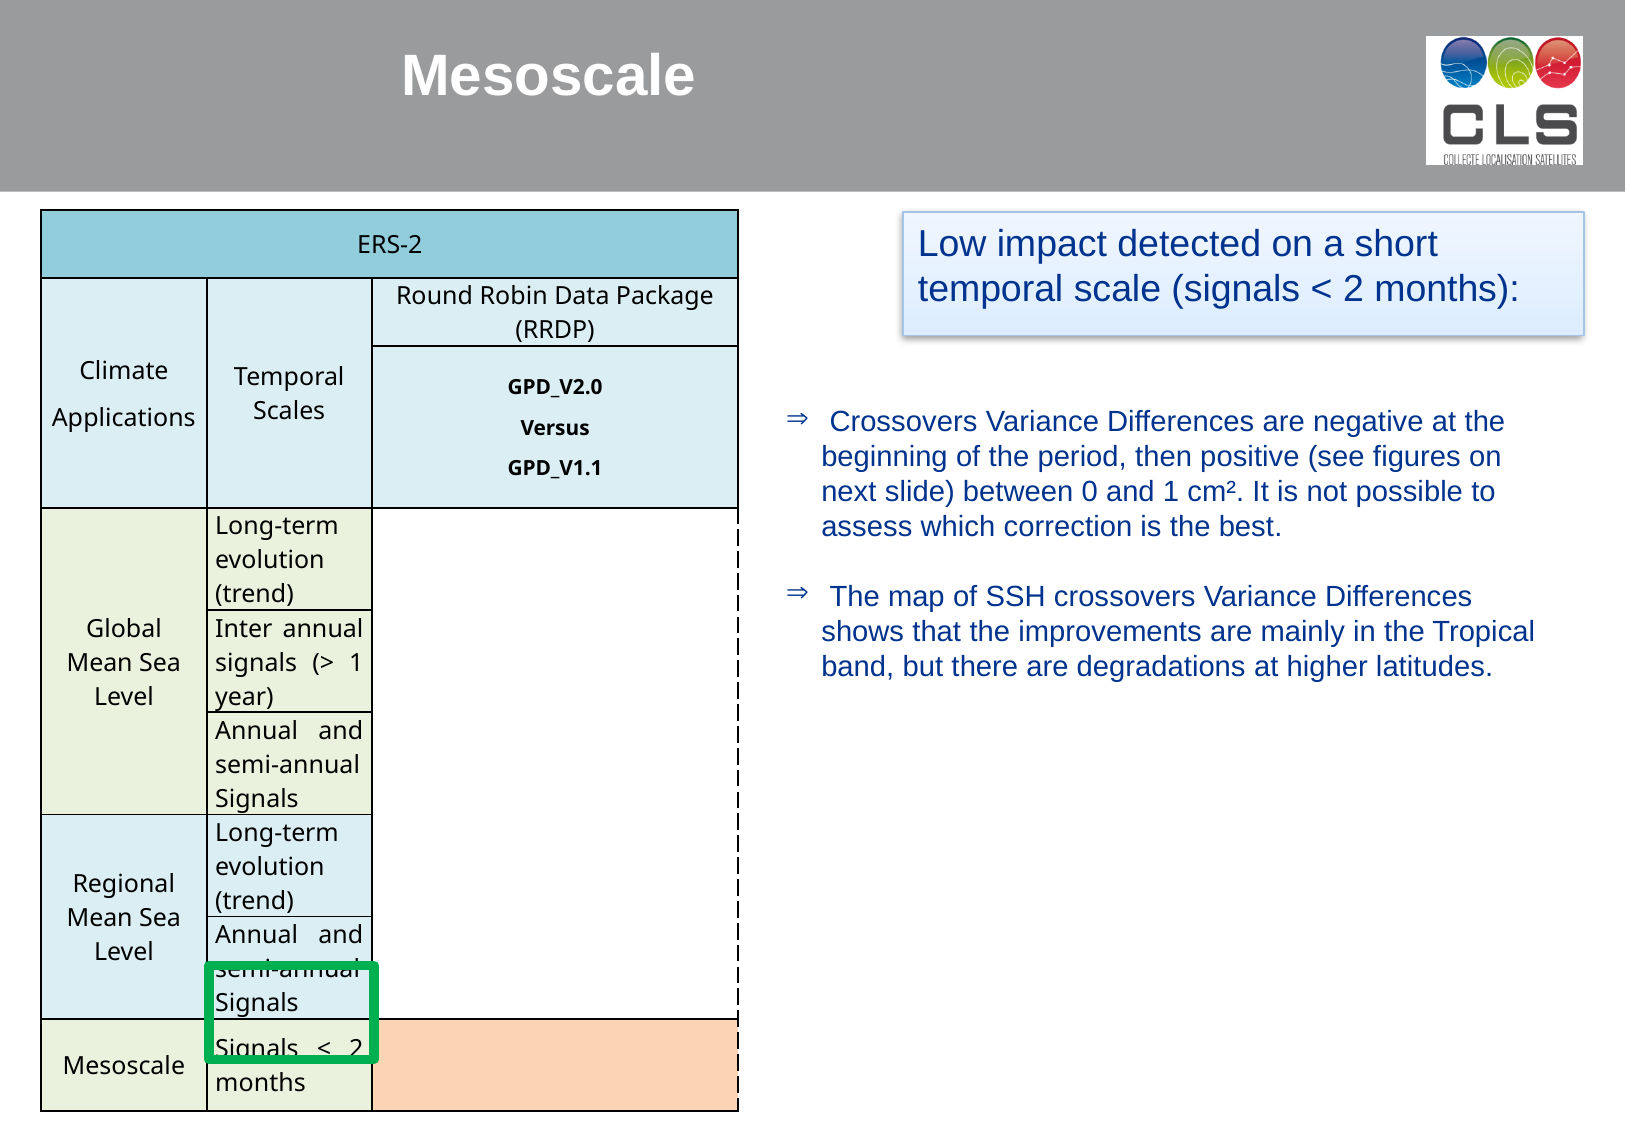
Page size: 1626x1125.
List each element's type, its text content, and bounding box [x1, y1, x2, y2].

table_cell Annual and semi-annual Signals [208, 917, 371, 963]
table_cell Mesoscale [42, 1020, 206, 1110]
table_header ERS-2 [42, 211, 737, 277]
table_cell Long-term evolution (trend) [208, 509, 371, 609]
text_box Mesoscale [386, 40, 1162, 119]
table_cell Long-term evolution (trend) [208, 815, 371, 916]
table_cell Climate Applications [42, 279, 206, 507]
table_cell Regional Mean Sea Level [42, 815, 206, 1018]
picture [1426, 36, 1583, 165]
table_cell [373, 509, 738, 1018]
table_cell GPD_V2.0 Versus GPD_V1.1 [373, 347, 737, 507]
table_cell Inter annual signals (> 1 year) [208, 611, 371, 711]
table_cell Temporal Scales [208, 279, 371, 507]
text_box [207, 963, 376, 1062]
table_cell [373, 1020, 738, 1110]
text_box Crossovers Variance Differences are negative at the beginning of the period, then positive (see figures on next slide) between 0 and 1 cm². It is not possible to assess which correction is the best. The map of SSH crossovers Variance Differences shows that the improvements are mainly in the Tropical band, but there are degradations at higher latitudes. [771, 325, 1560, 690]
table_cell Round Robin Data Package (RRDP) [373, 279, 737, 345]
table_cell Global Mean Sea Level [42, 509, 206, 814]
text_box Low impact detected on a short temporal scale (signals < 2 months): [902, 211, 1585, 336]
table_cell Annual and semi-annual Signals [208, 713, 371, 814]
table_cell Signals < 2 months [208, 1062, 371, 1110]
